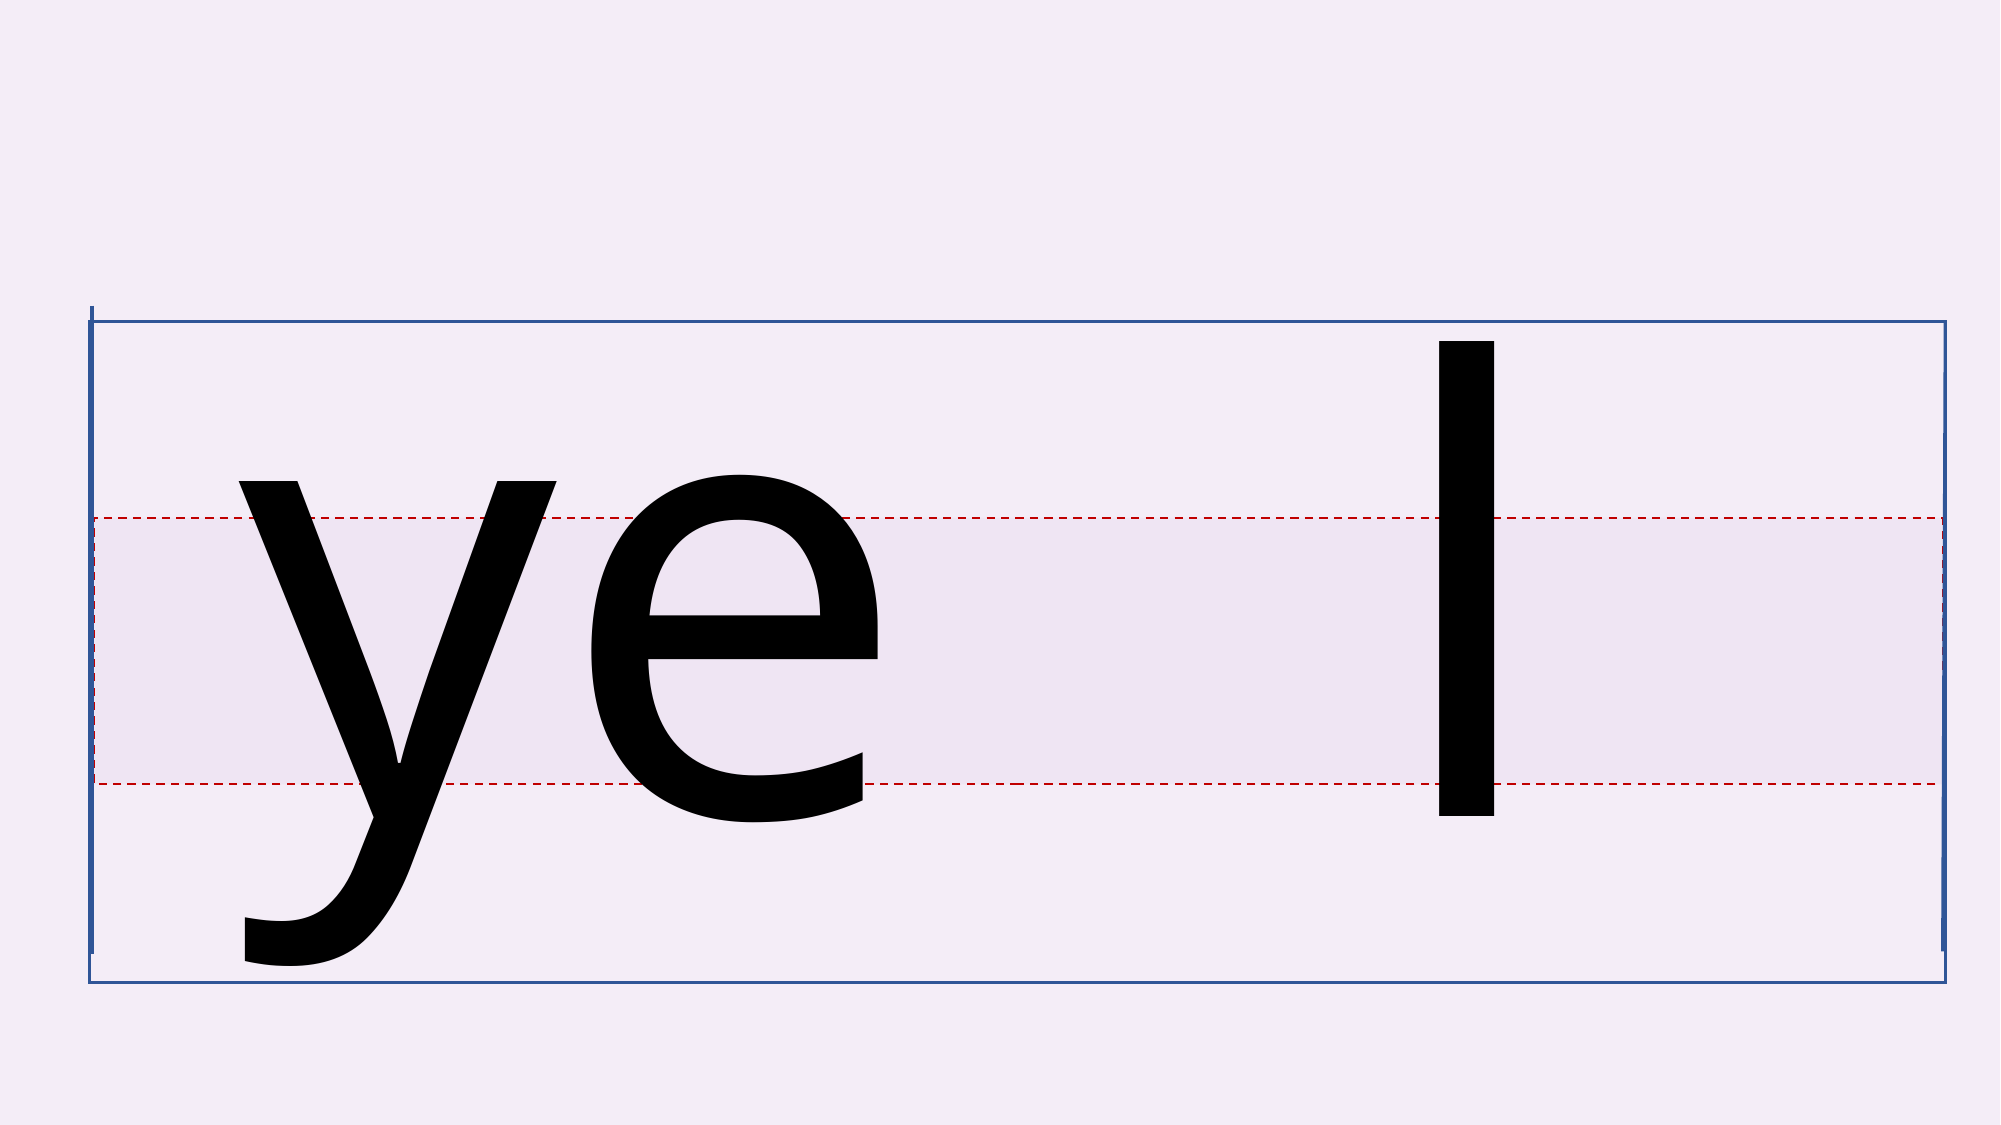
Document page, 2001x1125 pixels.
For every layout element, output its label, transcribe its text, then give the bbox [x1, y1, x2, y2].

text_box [89, 305, 1946, 983]
subtitle ye [61, 269, 1371, 1048]
text_box l [1371, 269, 2000, 1093]
